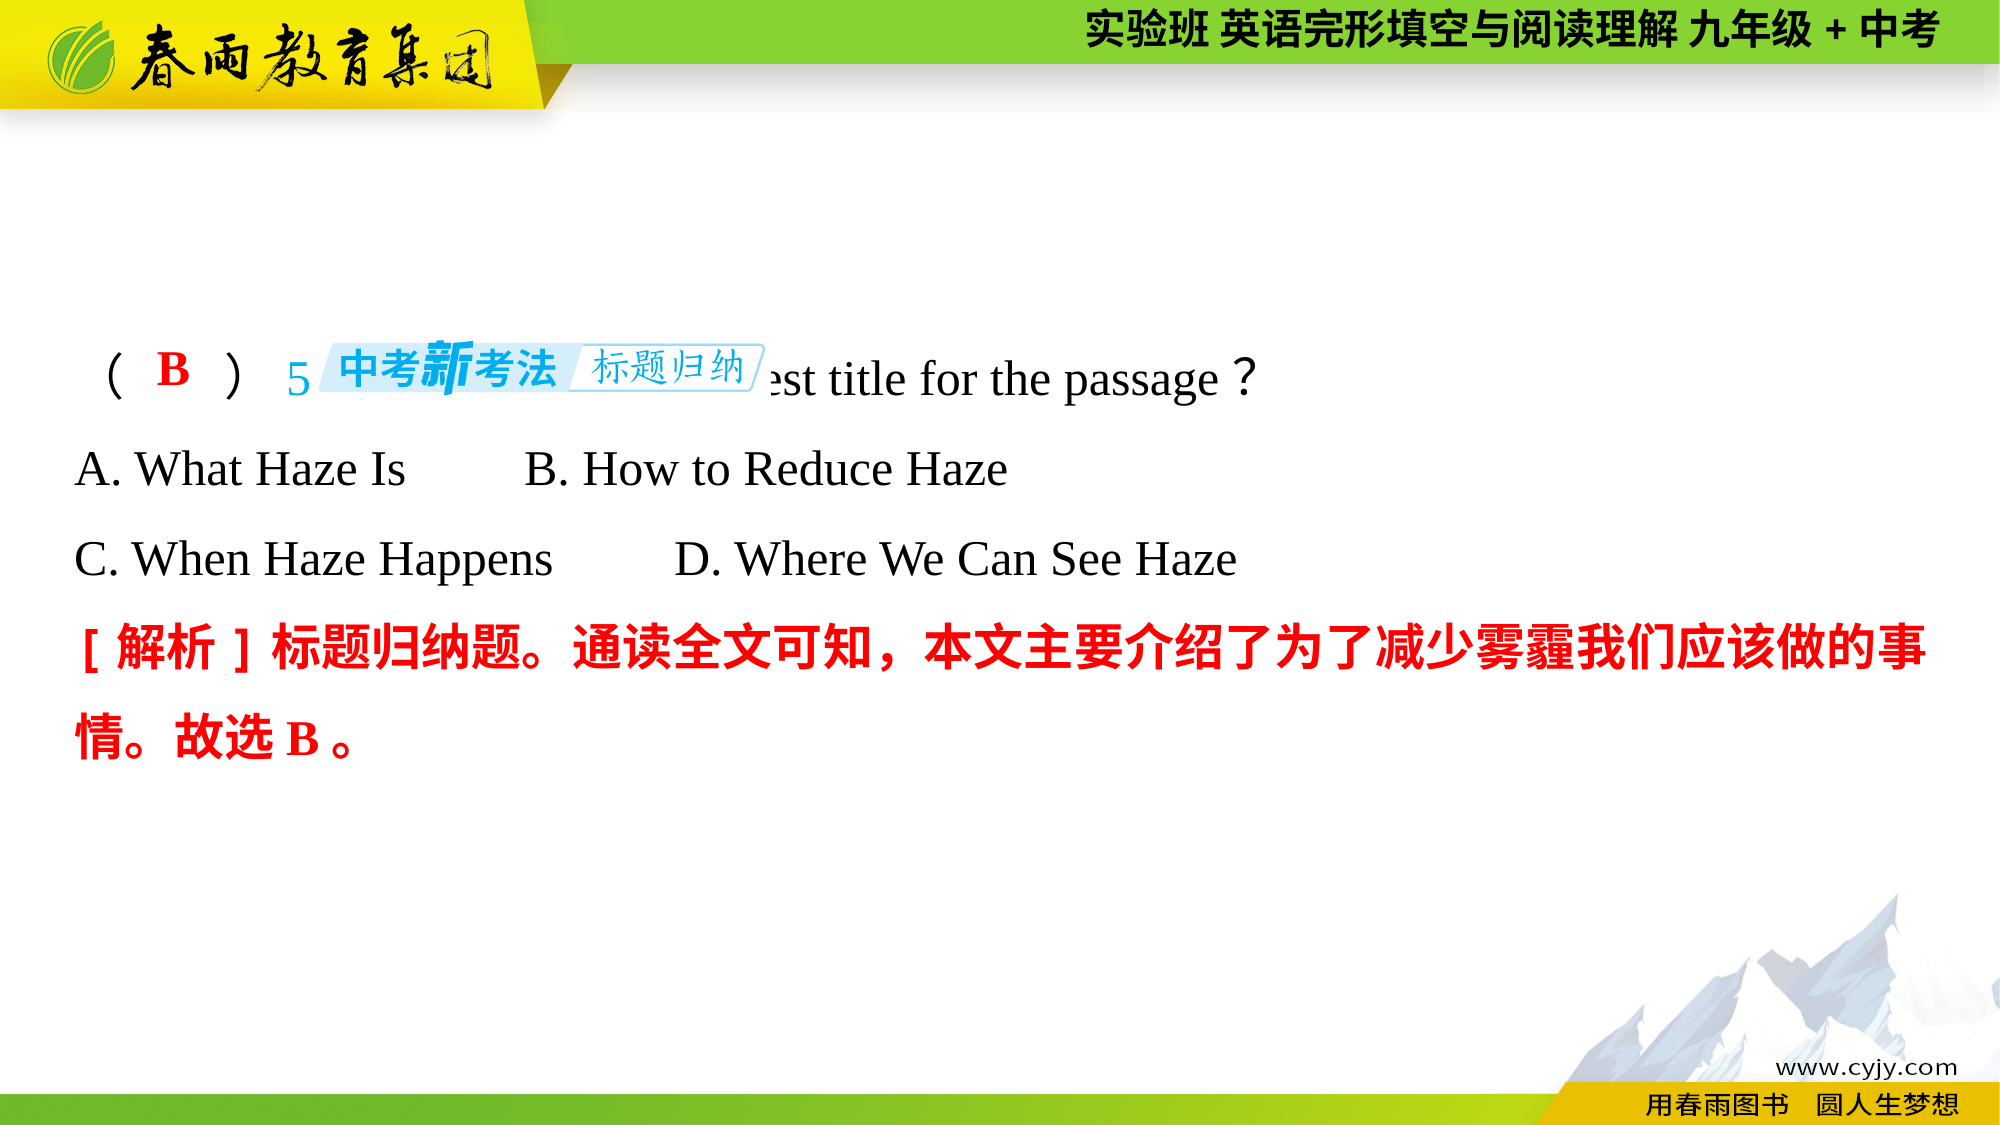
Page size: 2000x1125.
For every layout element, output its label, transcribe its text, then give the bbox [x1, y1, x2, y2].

text_box [解析]标题归纳题。通读全文可知，本文主要介绍了为了减少雾霾我们应该做的事情。故选B。 [59, 596, 1944, 773]
picture [0, 0, 2000, 1125]
text_box B [141, 328, 205, 404]
list （ ）5. Which can be the best title for the passage？ A. What Haze Is B. How to Reduce Haze C. When Haze Happens D. Where We Can See Haze [59, 307, 1944, 596]
